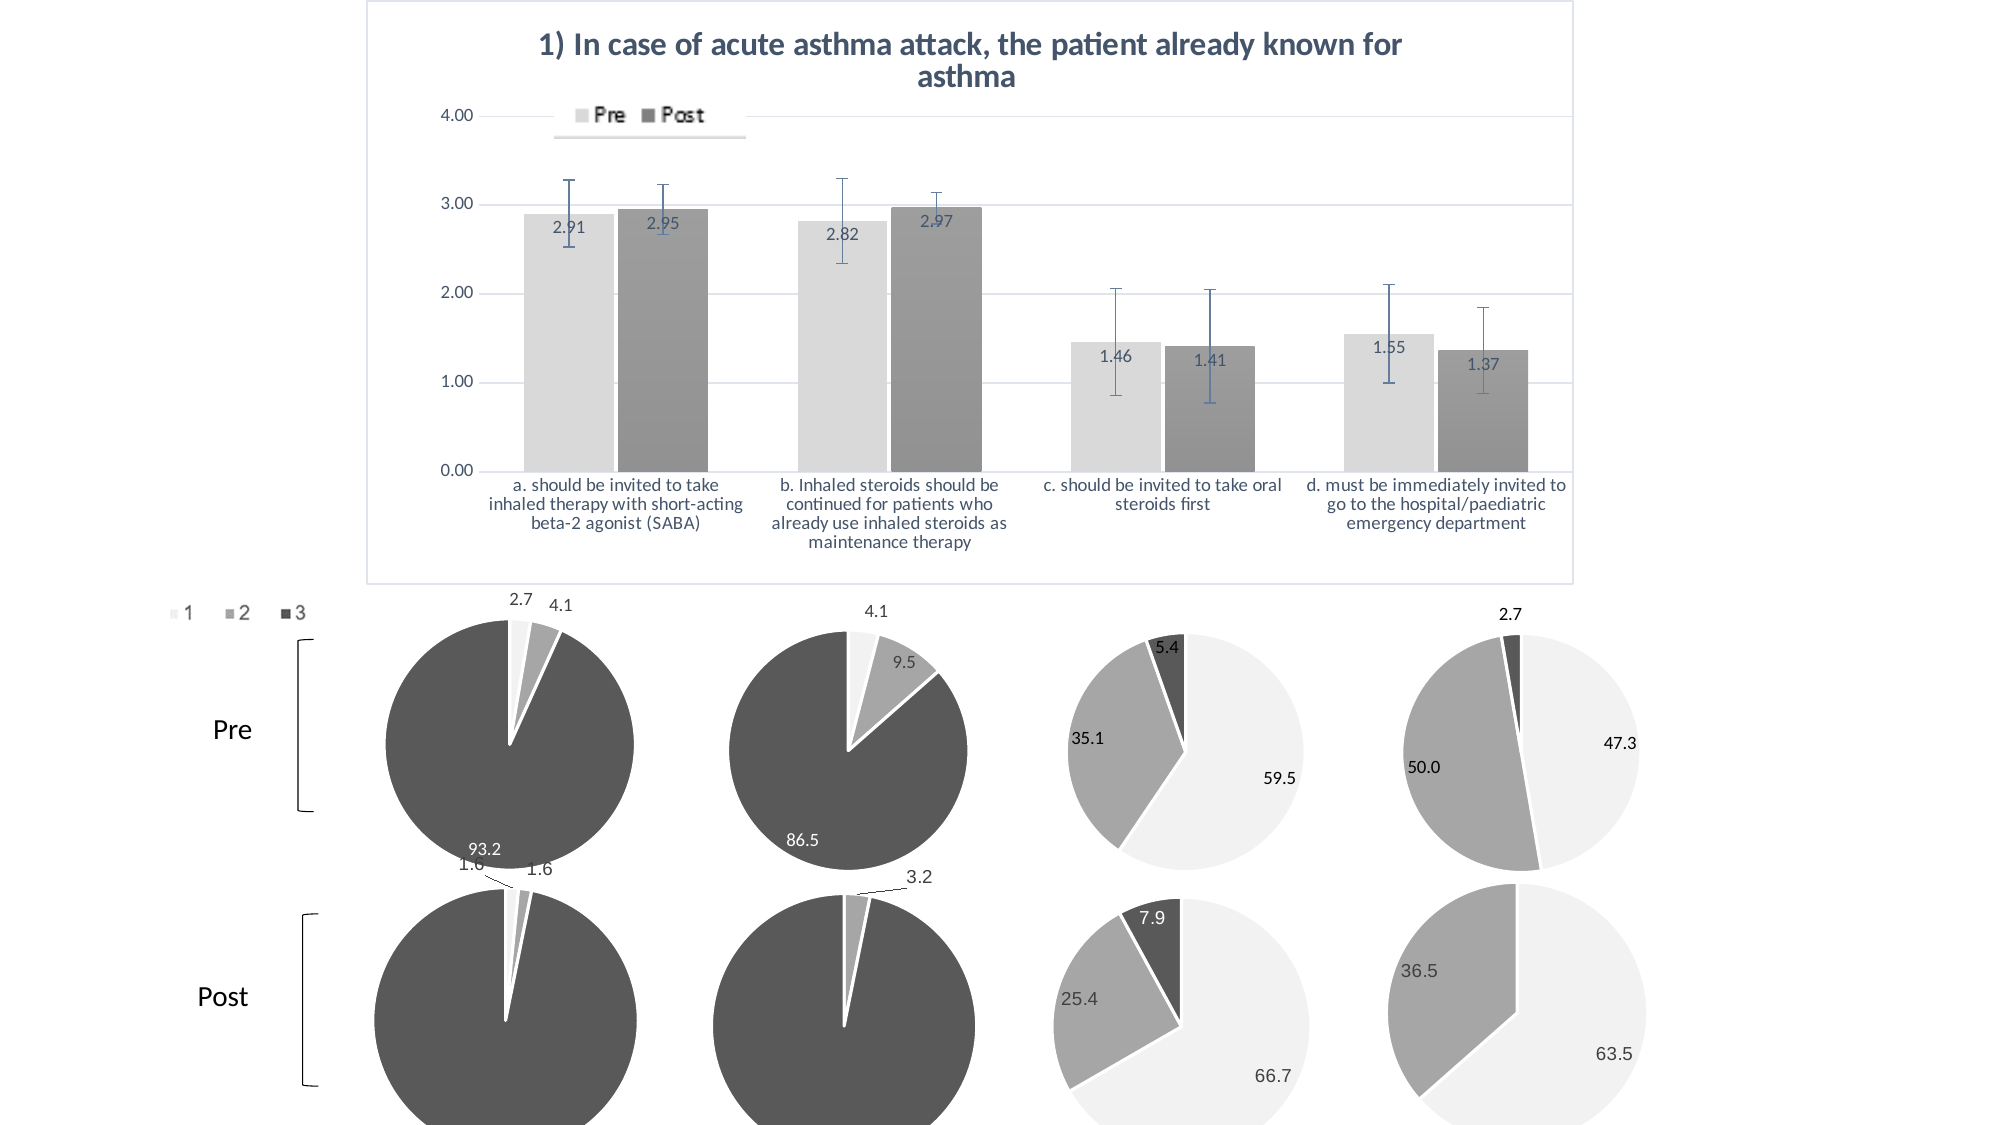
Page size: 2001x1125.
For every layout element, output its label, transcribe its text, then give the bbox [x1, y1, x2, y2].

text_box [297, 638, 314, 813]
picture [554, 98, 746, 139]
chart [1380, 600, 1656, 1125]
chart [366, 0, 1574, 1125]
text_box [302, 913, 319, 1087]
text_box Pre [198, 702, 268, 753]
picture [147, 585, 356, 637]
chart [705, 597, 985, 1125]
chart [1046, 600, 1319, 1125]
text_box Post [182, 969, 264, 1020]
